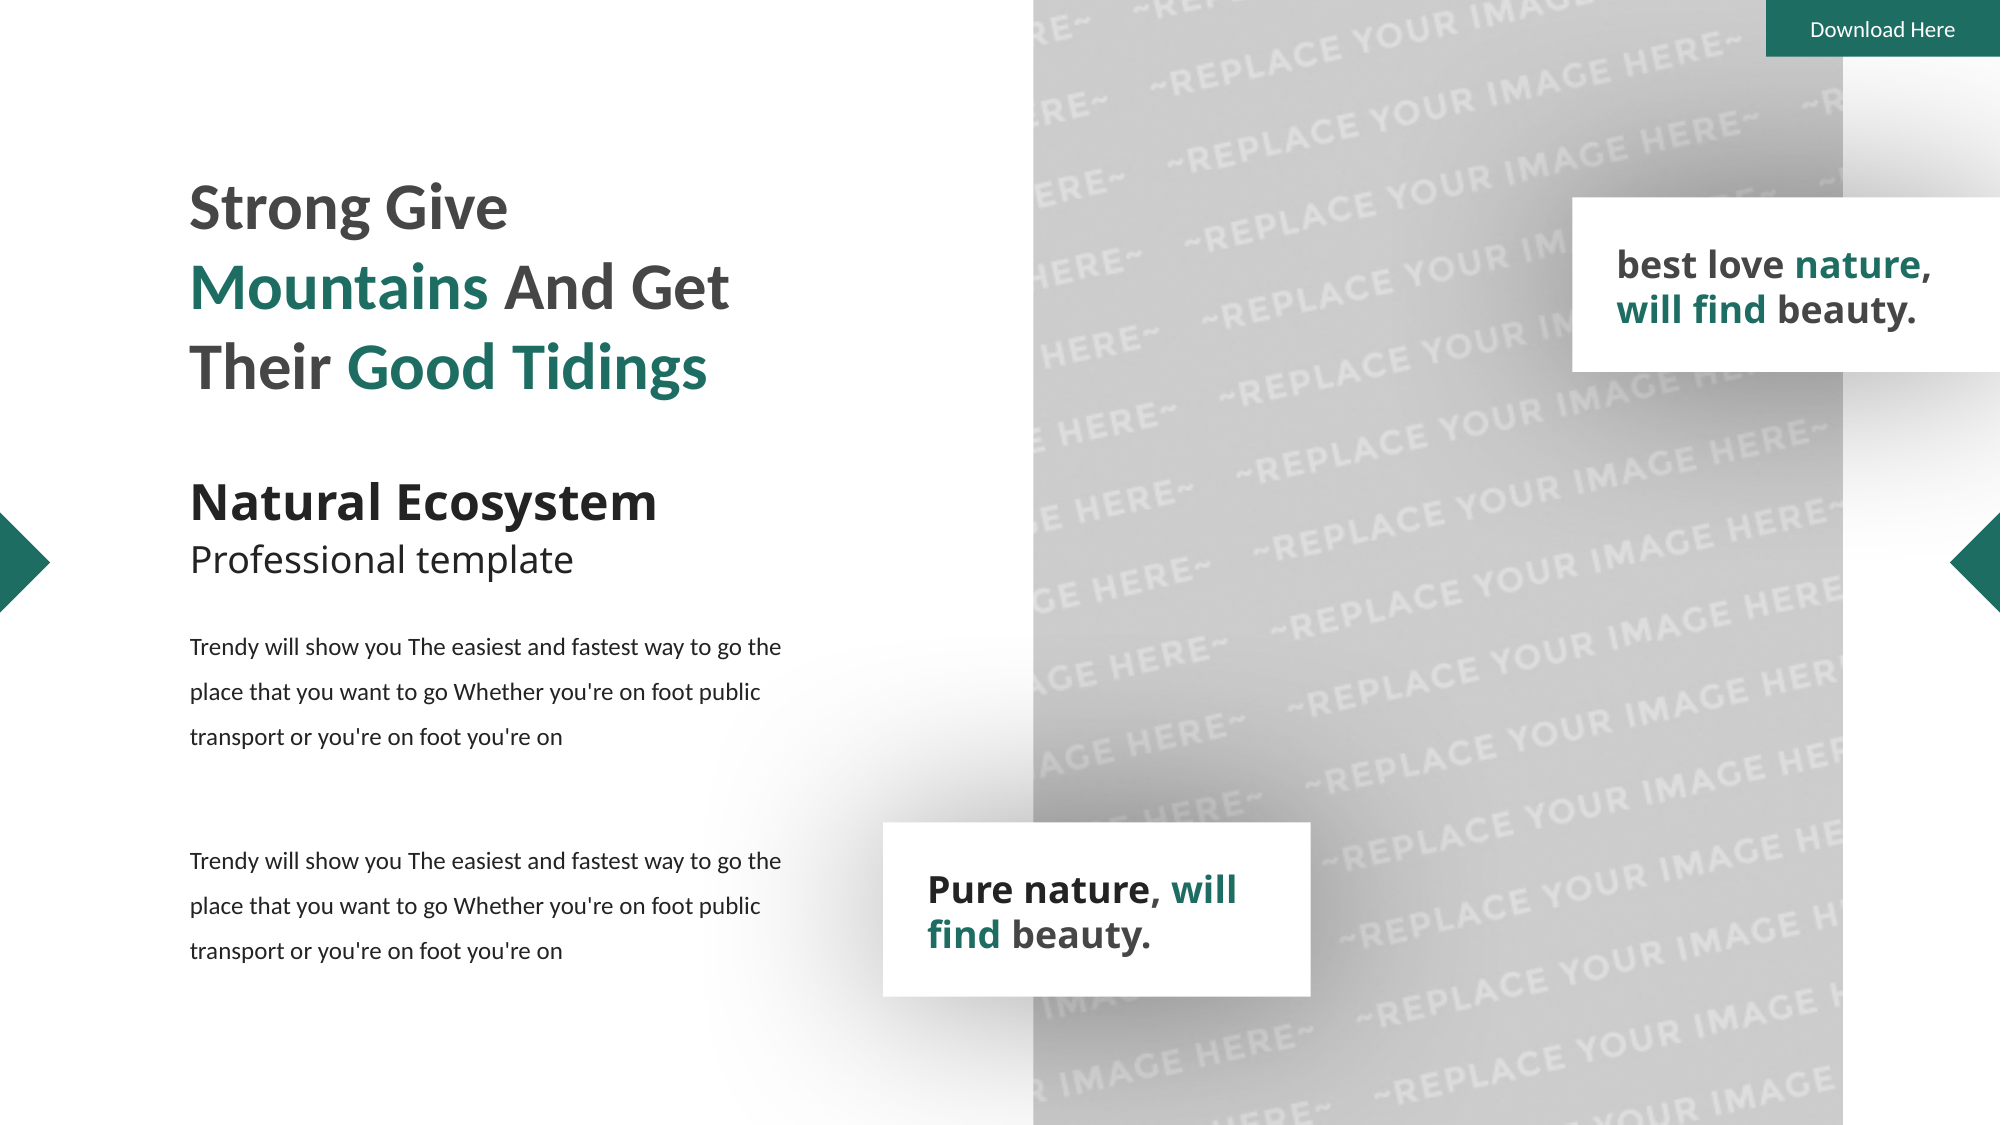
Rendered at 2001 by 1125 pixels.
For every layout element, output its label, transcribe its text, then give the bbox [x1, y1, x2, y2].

text_box Trendy will show you The easiest and fastest way to go the place that you want to go Whether you're on foot public transport or you're on foot you're on [175, 608, 817, 758]
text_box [1572, 197, 2000, 372]
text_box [883, 822, 1311, 997]
text_box Natural Ecosystem [175, 432, 807, 538]
text_box [0, 510, 52, 615]
text_box Download Here [1765, 0, 2000, 58]
text_box Strong Give Mountains And Get Their Good Tidings [175, 155, 762, 411]
picture [1033, 0, 1843, 1125]
text_box [1948, 510, 2000, 615]
text_box Professional template [175, 505, 744, 588]
text_box Trendy will show you The easiest and fastest way to go the place that you want to go Whether you're on foot public transport or you're on foot you're on [175, 822, 817, 972]
